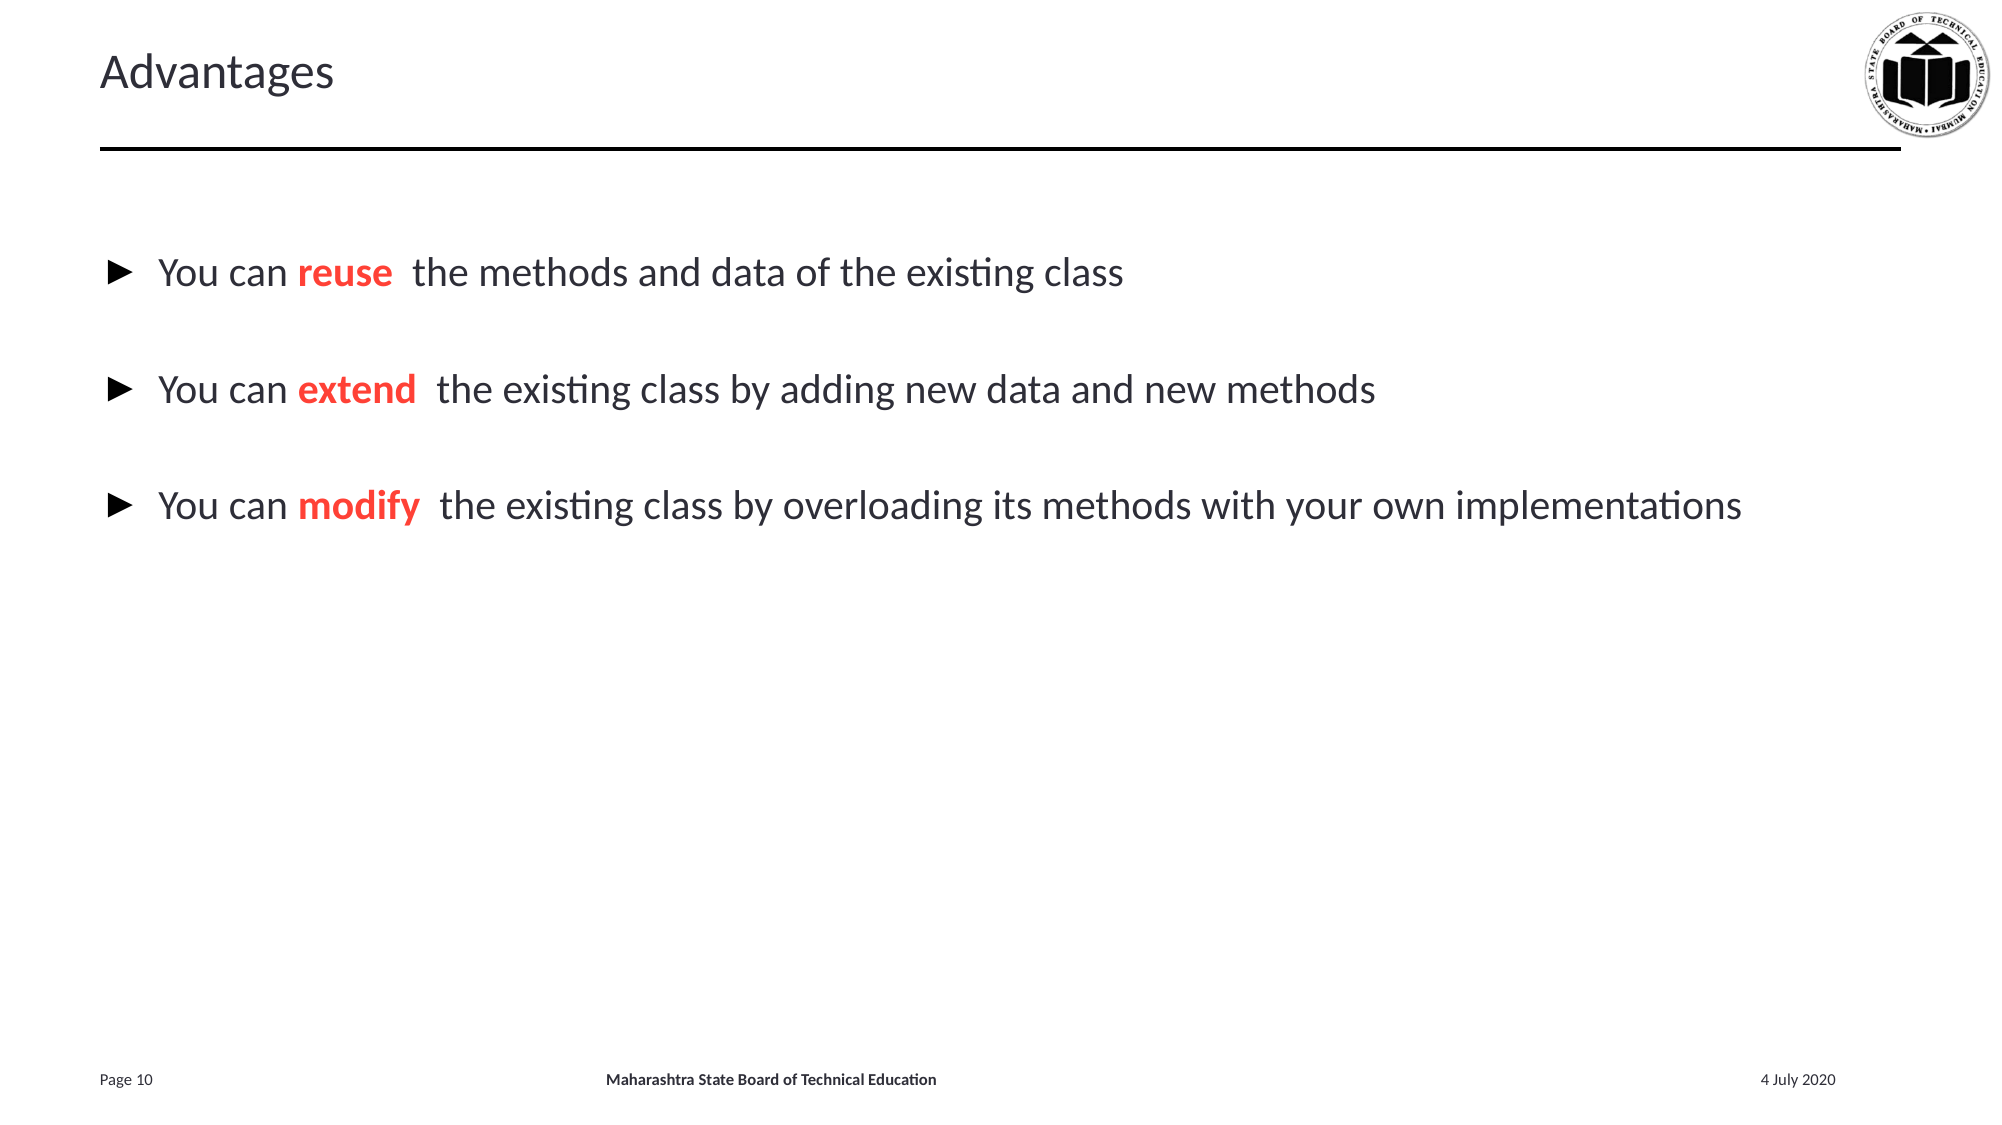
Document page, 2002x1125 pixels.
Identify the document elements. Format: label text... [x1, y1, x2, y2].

list You can reuse the methods and data of the existing class You can extend the existing class by adding new data and new methods You can modify the existing class by overloading its methods with your own implementations [100, 186, 1901, 999]
title Advantages [100, 48, 1901, 146]
picture [1852, 0, 2001, 149]
